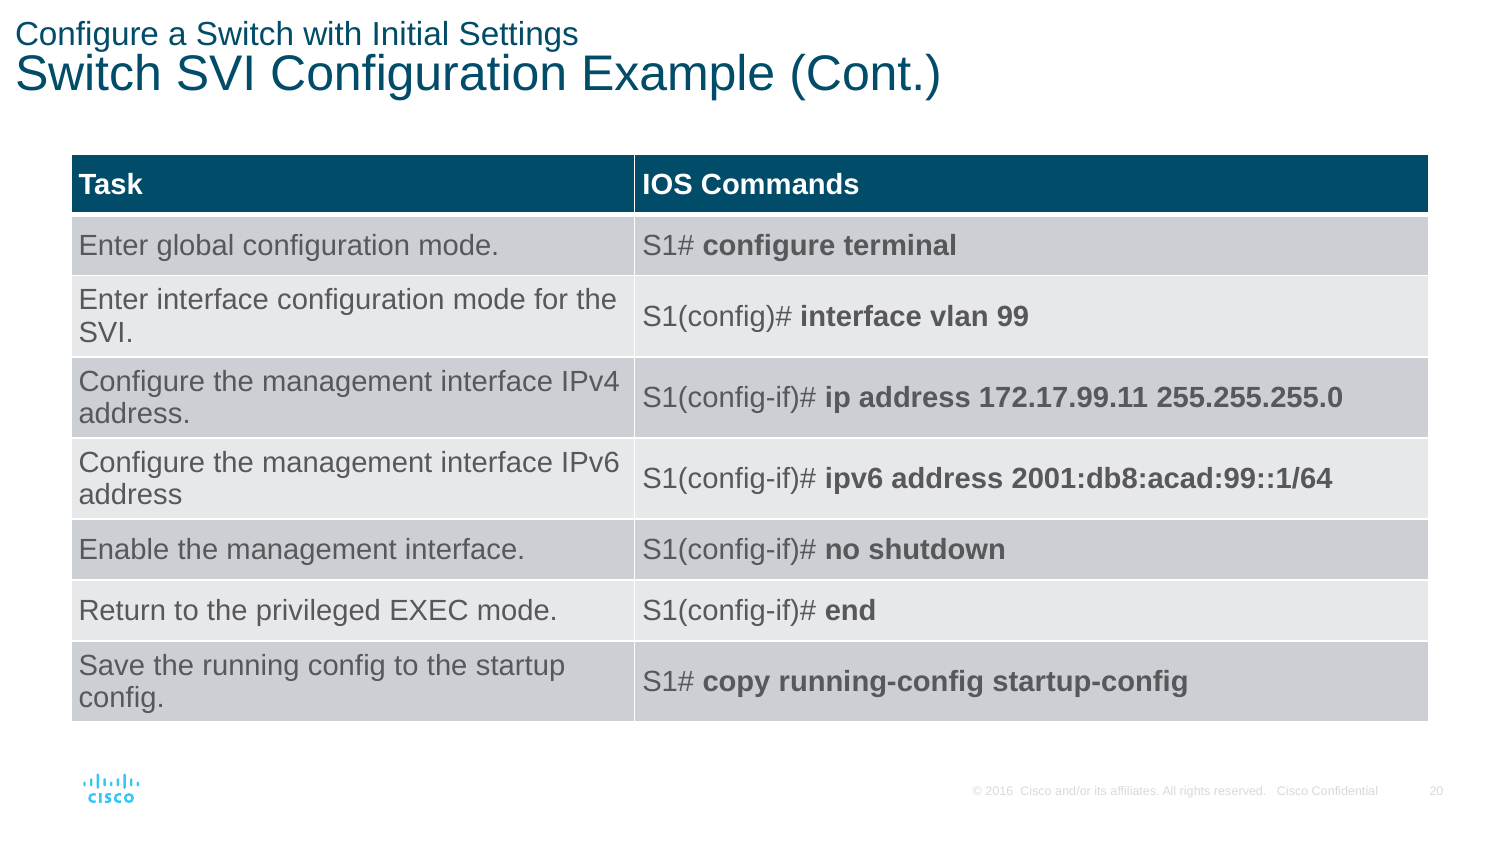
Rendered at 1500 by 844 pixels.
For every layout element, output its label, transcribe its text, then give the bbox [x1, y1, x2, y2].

table_cell Enter interface configuration mode for the SVI. [72, 276, 634, 356]
table_cell Configure the management interface IPv4 address. [72, 358, 634, 437]
table_cell Configure the management interface IPv6 address [72, 439, 634, 518]
table_cell S1(config-if)# ipv6 address 2001:db8:acad:99::1/64 [635, 439, 1428, 518]
table_cell Enter global configuration mode. [72, 217, 634, 275]
table_cell S1# configure terminal [635, 217, 1428, 275]
table_cell S1(config-if)# end [635, 581, 1428, 640]
table_cell S1# copy running-config startup-config [635, 642, 1428, 721]
table_cell Return to the privileged EXEC mode. [72, 581, 634, 640]
table_cell S1(config)# interface vlan 99 [635, 276, 1428, 356]
table_cell Save the running config to the startup config. [72, 642, 634, 721]
table_header IOS Commands [635, 155, 1428, 212]
table_cell S1(config-if)# no shutdown [635, 520, 1428, 579]
table_cell S1(config-if)# ip address 172.17.99.11 255.255.255.0 [635, 358, 1428, 437]
table_cell Enable the management interface. [72, 520, 634, 579]
table_header Task [72, 155, 634, 212]
title Configure a Switch with Initial Settings Switch SVI Configuration Example (Cont.) [0, 0, 1369, 121]
